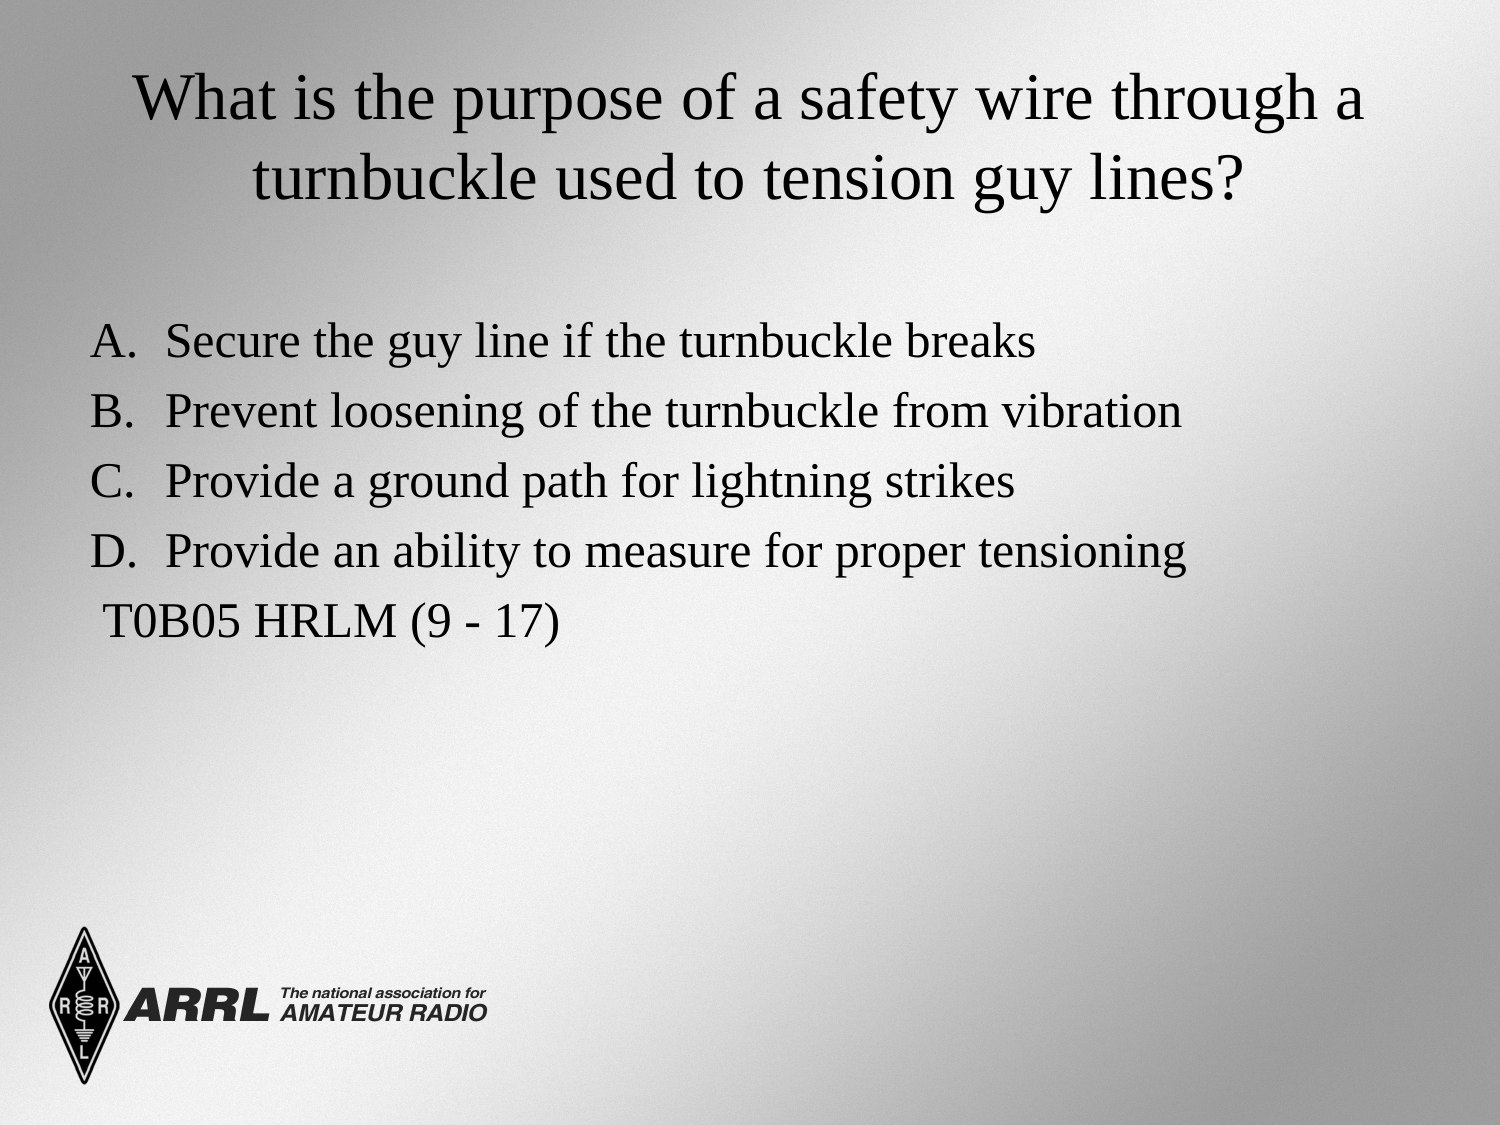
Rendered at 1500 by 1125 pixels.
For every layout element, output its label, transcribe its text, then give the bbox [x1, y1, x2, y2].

picture [0, 0, 1500, 1125]
title What is the purpose of a safety wire through a turnbuckle used to tension guy lines? [75, 45, 1425, 233]
list Secure the guy line if the turnbuckle breaks Prevent loosening of the turnbuckle from vibration Provide a ground path for lightning strikes Provide an ability to measure for proper tensioning T0B05 HRLM (9 - 17) [75, 299, 1425, 1005]
